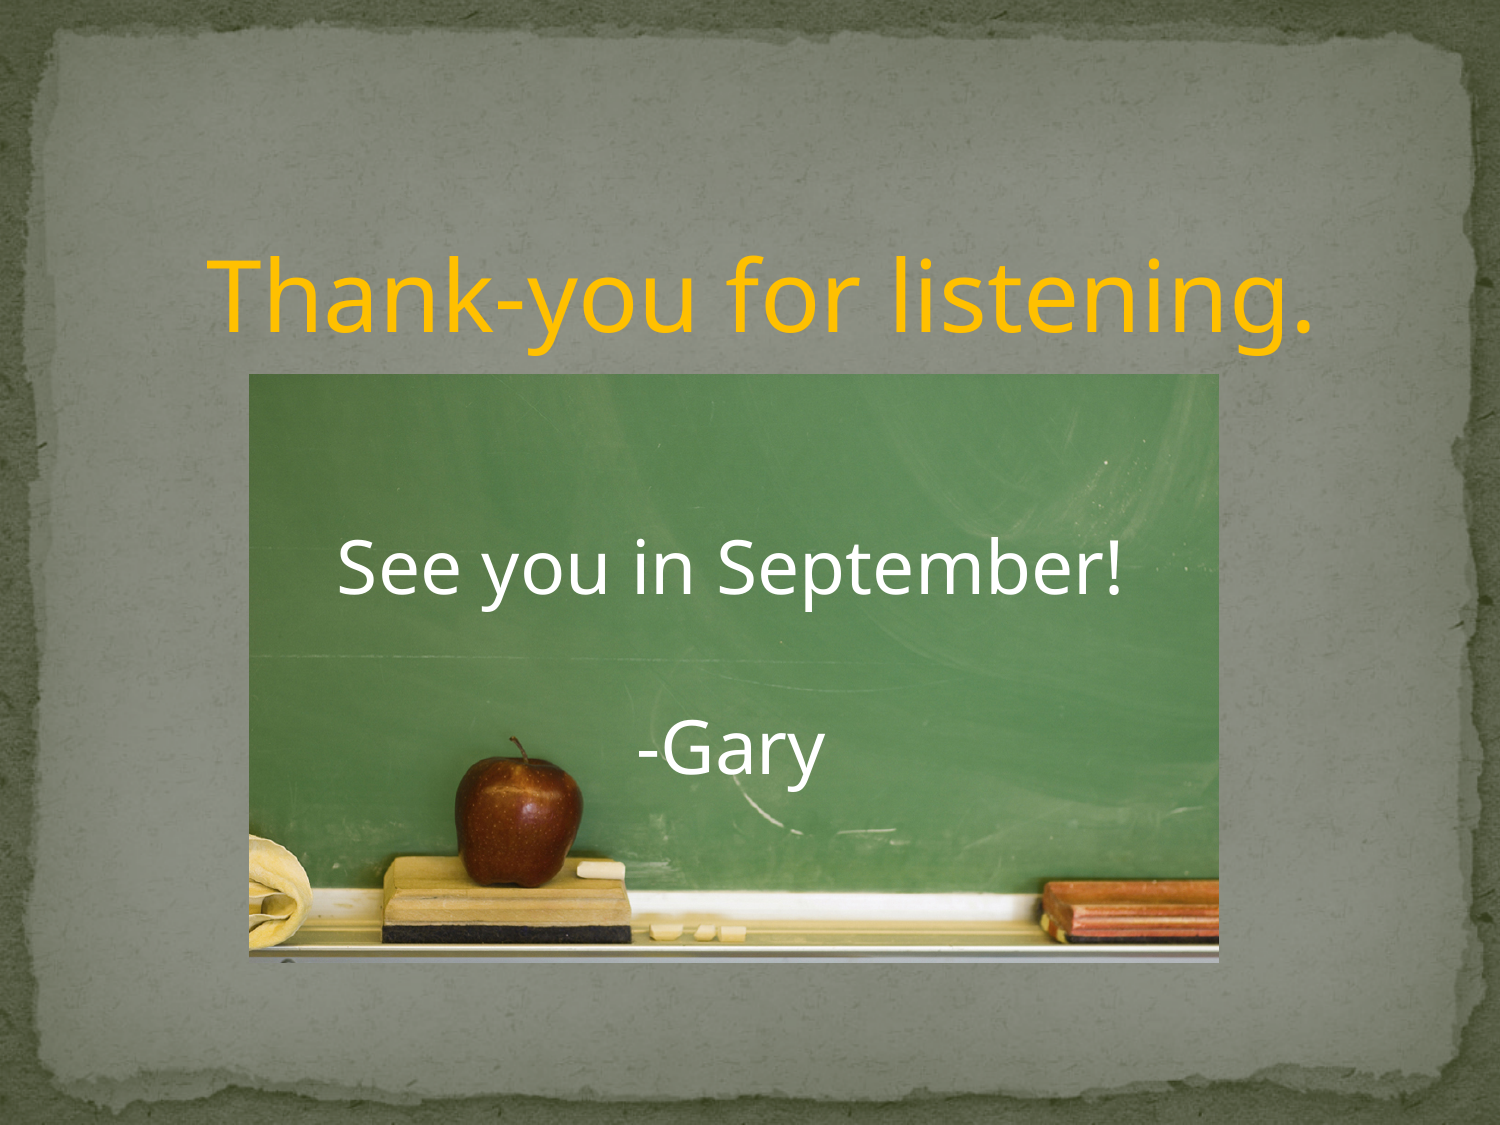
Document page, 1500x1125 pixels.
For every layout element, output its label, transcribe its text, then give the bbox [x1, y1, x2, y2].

text_box Thank-you for listening. [62, 224, 1463, 600]
picture [249, 374, 1219, 963]
